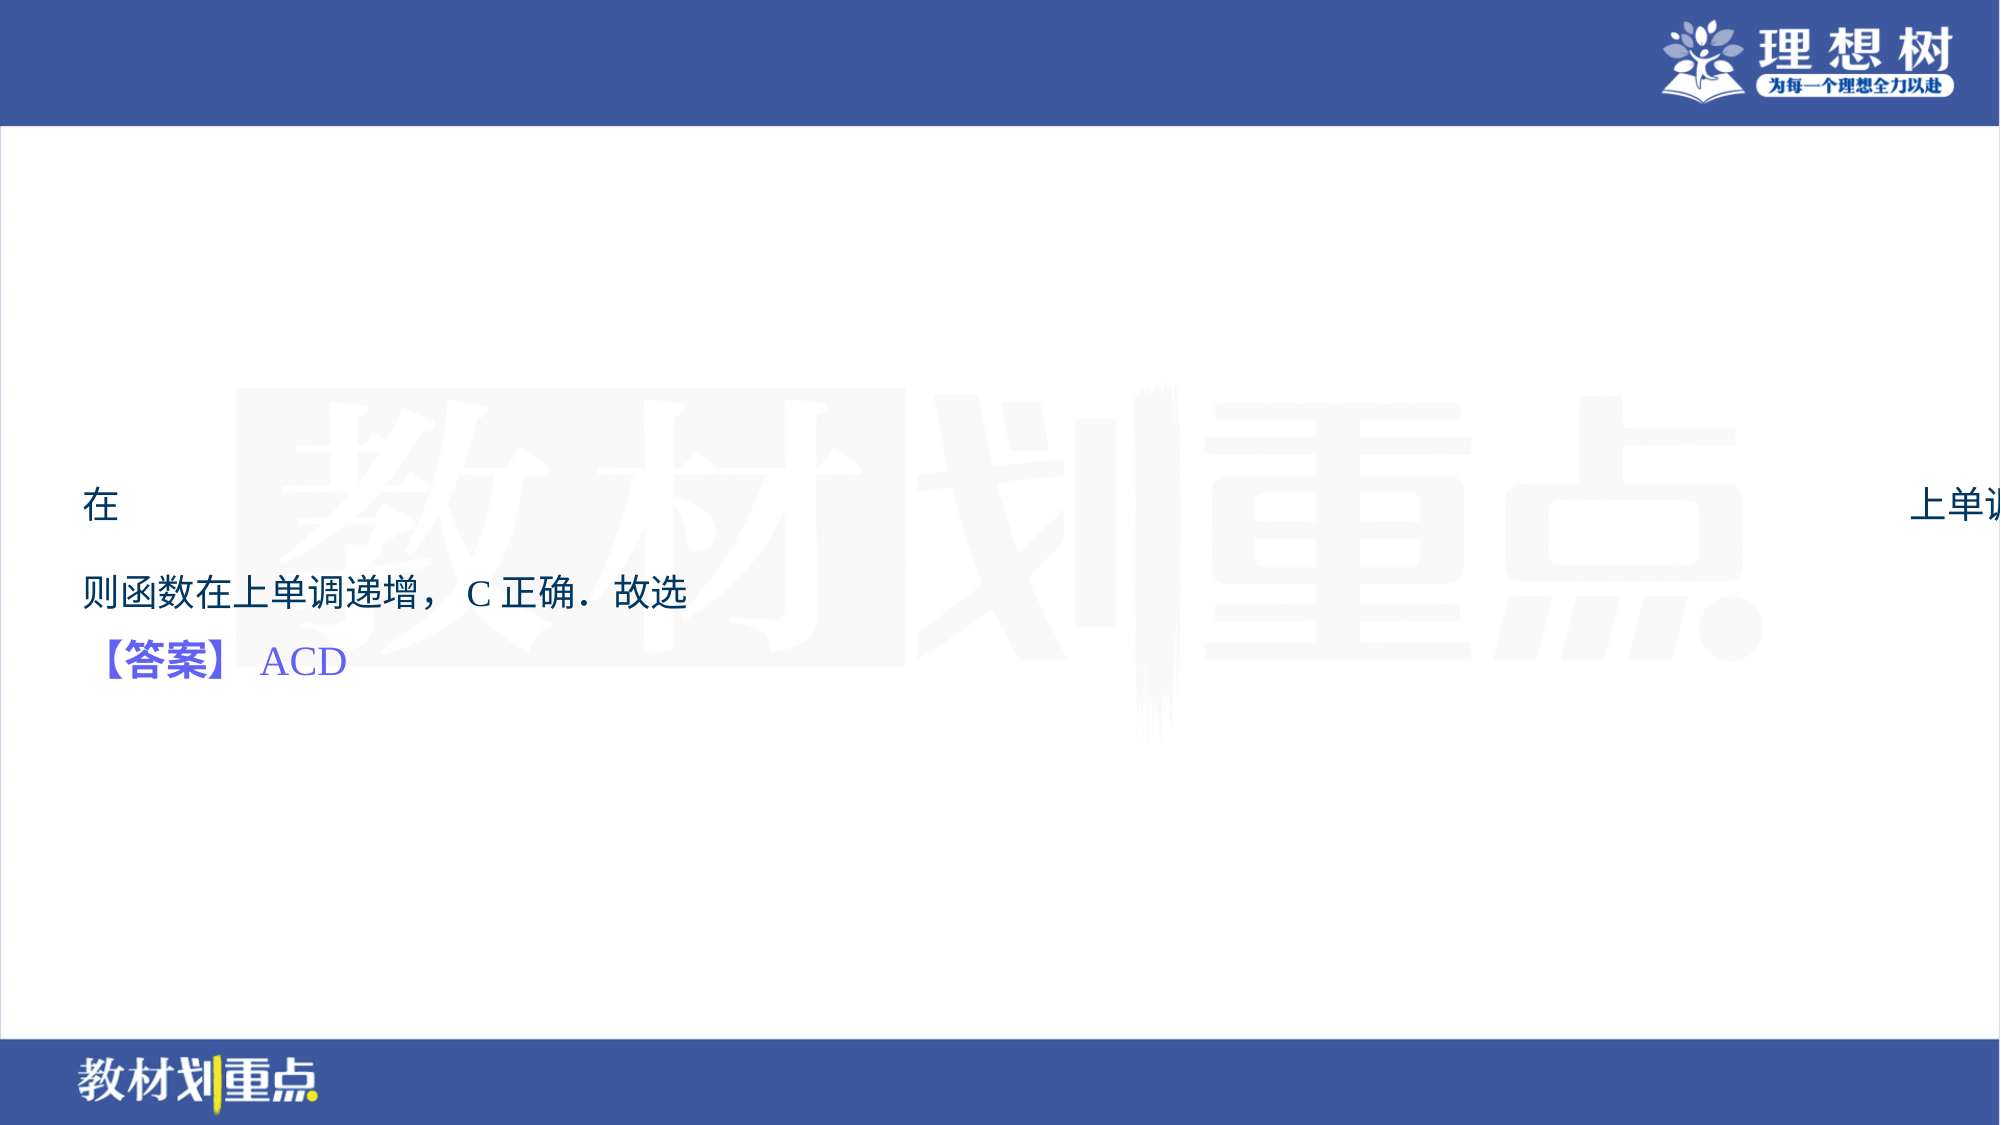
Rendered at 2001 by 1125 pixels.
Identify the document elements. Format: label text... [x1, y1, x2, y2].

picture [0, 0, 2000, 1125]
text_box 【答案】ACD [82, 608, 1817, 676]
